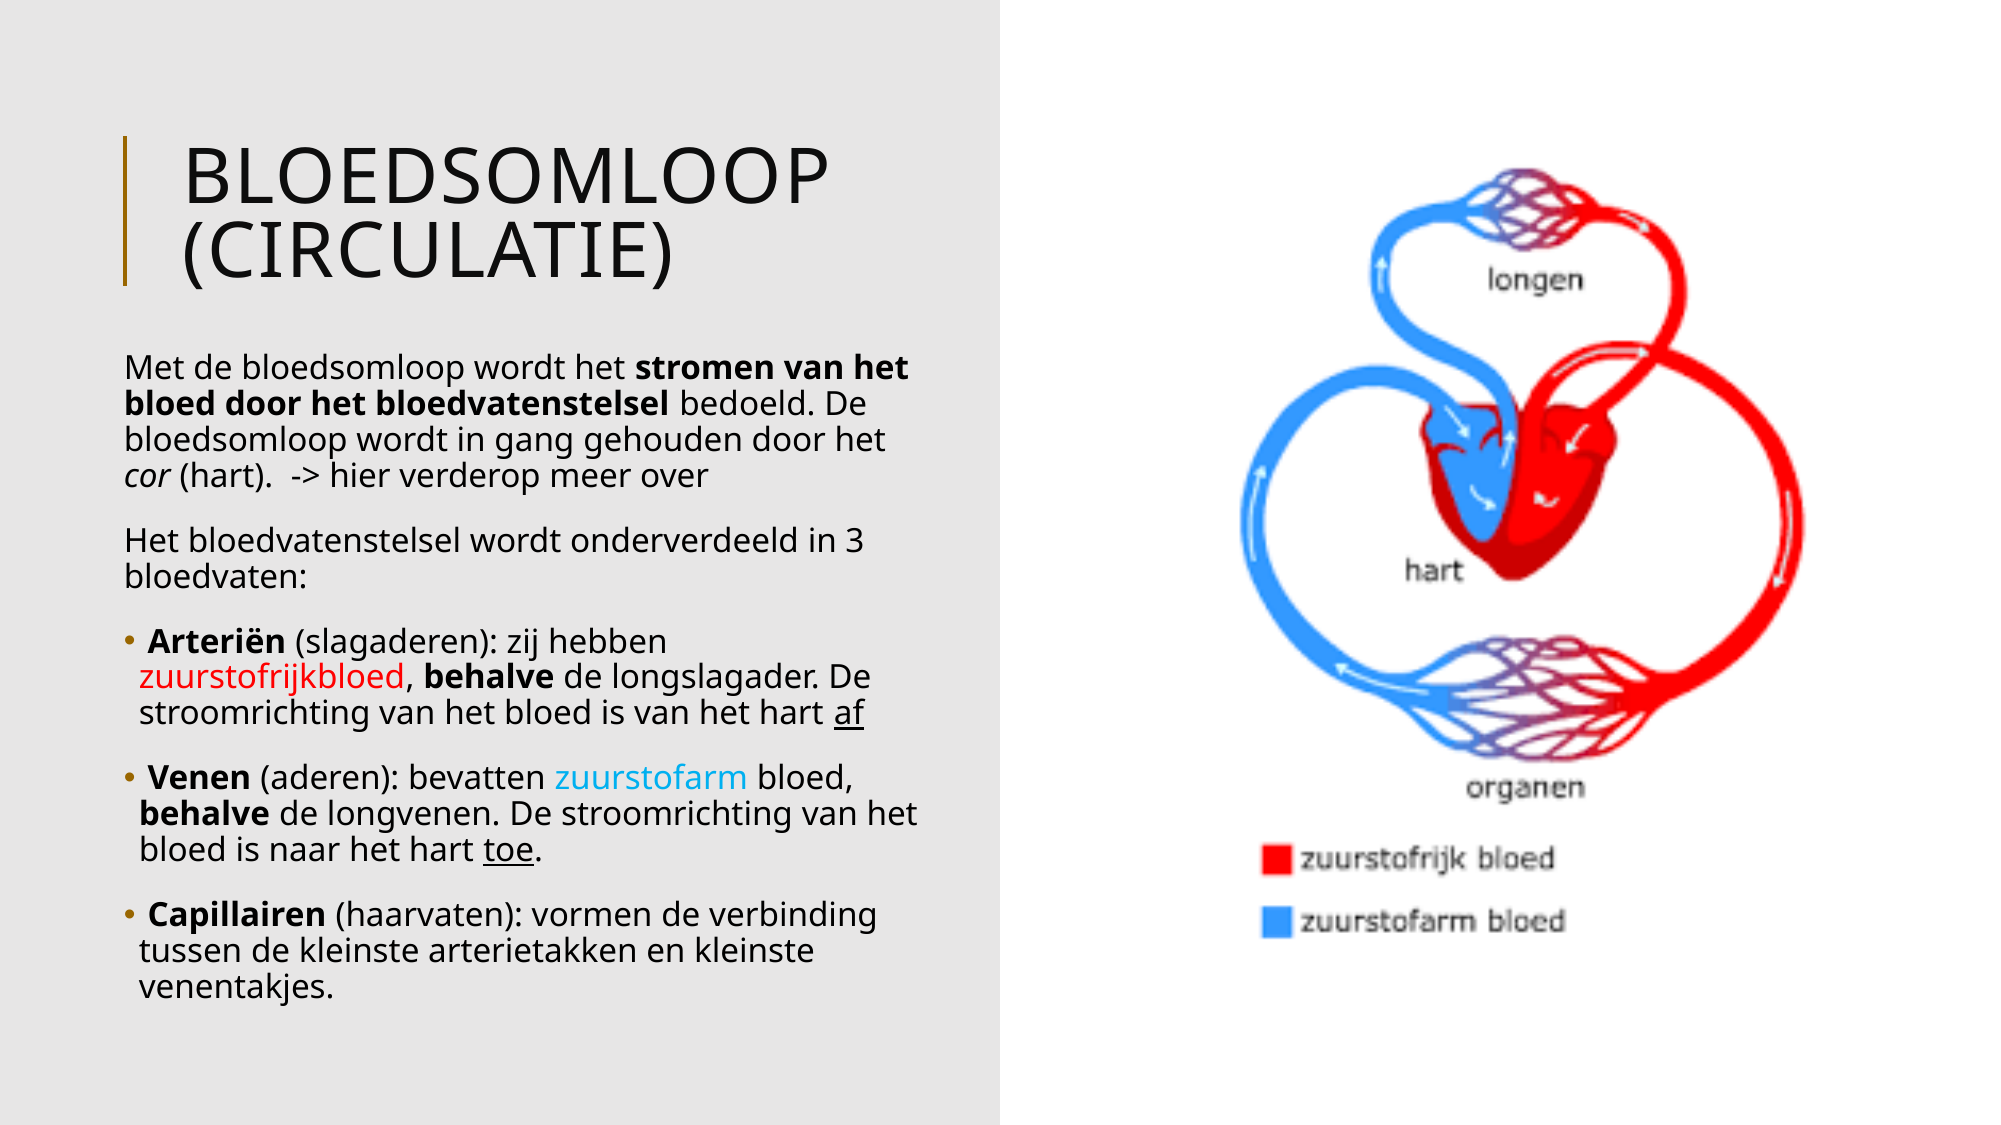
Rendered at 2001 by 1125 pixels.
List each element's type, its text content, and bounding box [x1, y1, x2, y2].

list Met de bloedsomloop wordt het stromen van het bloed door het bloedvatenstelsel bedoeld. De bloedsomloop wordt in gang gehouden door het cor (hart). -> hier verderop meer over Het bloedvatenstelsel wordt onderverdeeld in 3 bloedvaten: Arteriën (slagaderen): zij hebben zuurstofrijkbloed, behalve de longslagader. De stroomrichting van het bloed is van het hart af Venen (aderen): bevatten zuurstofarm bloed, behalve de longvenen. De stroomrichting van het bloed is naar het hart toe. Capillairen (haarvaten): vormen de verbinding tussen de kleinste arterietakken en kleinste venentakjes. [116, 343, 940, 1031]
title Bloedsomloop (circulatie) [168, 75, 888, 343]
text_box [0, 0, 1001, 1125]
picture [1183, 157, 1817, 969]
